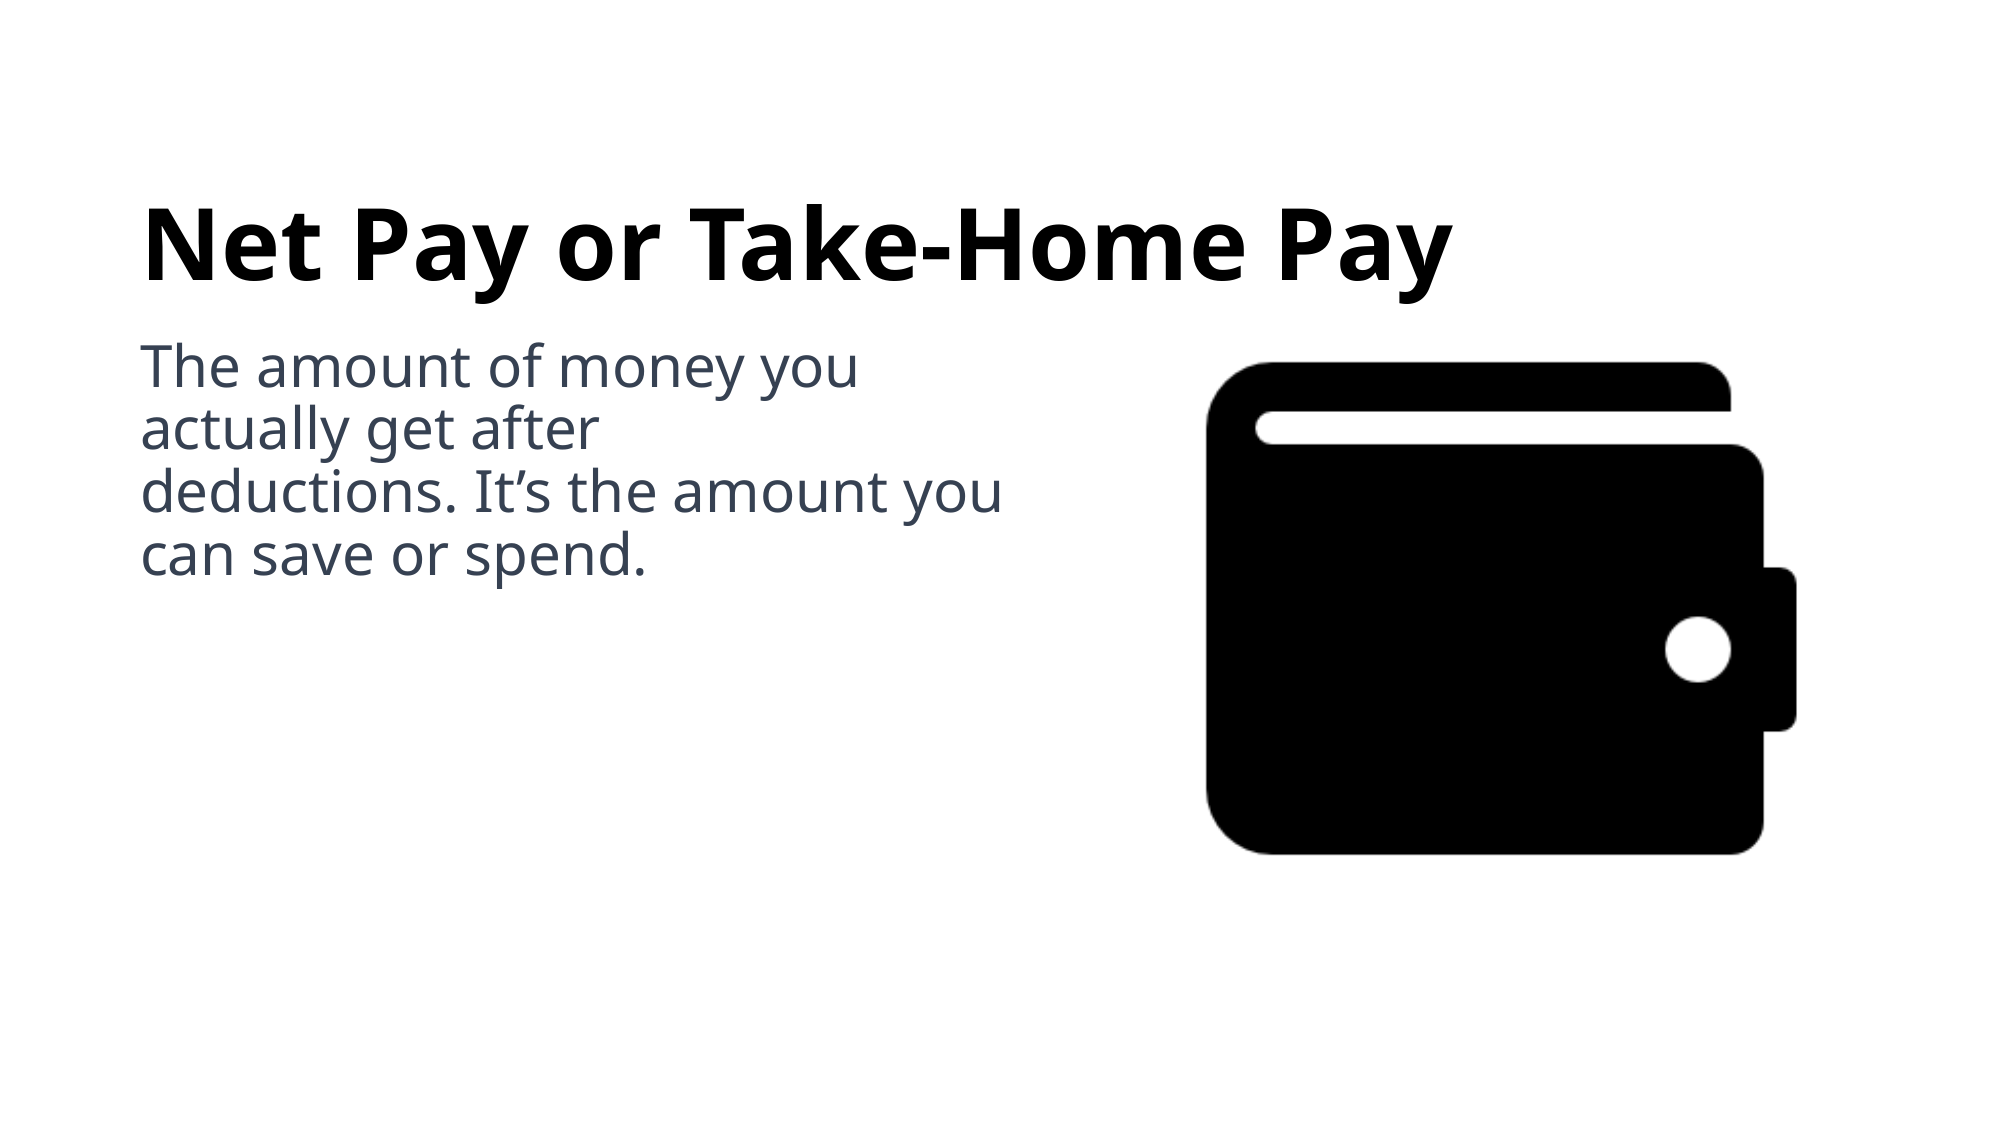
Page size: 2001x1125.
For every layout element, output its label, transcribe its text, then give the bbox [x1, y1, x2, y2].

title Net Pay or Take-Home Pay [124, 186, 1963, 442]
picture [1091, 215, 1879, 1003]
list The amount of money you actually get after deductions. It’s the amount you can save or spend. [124, 329, 1029, 1043]
